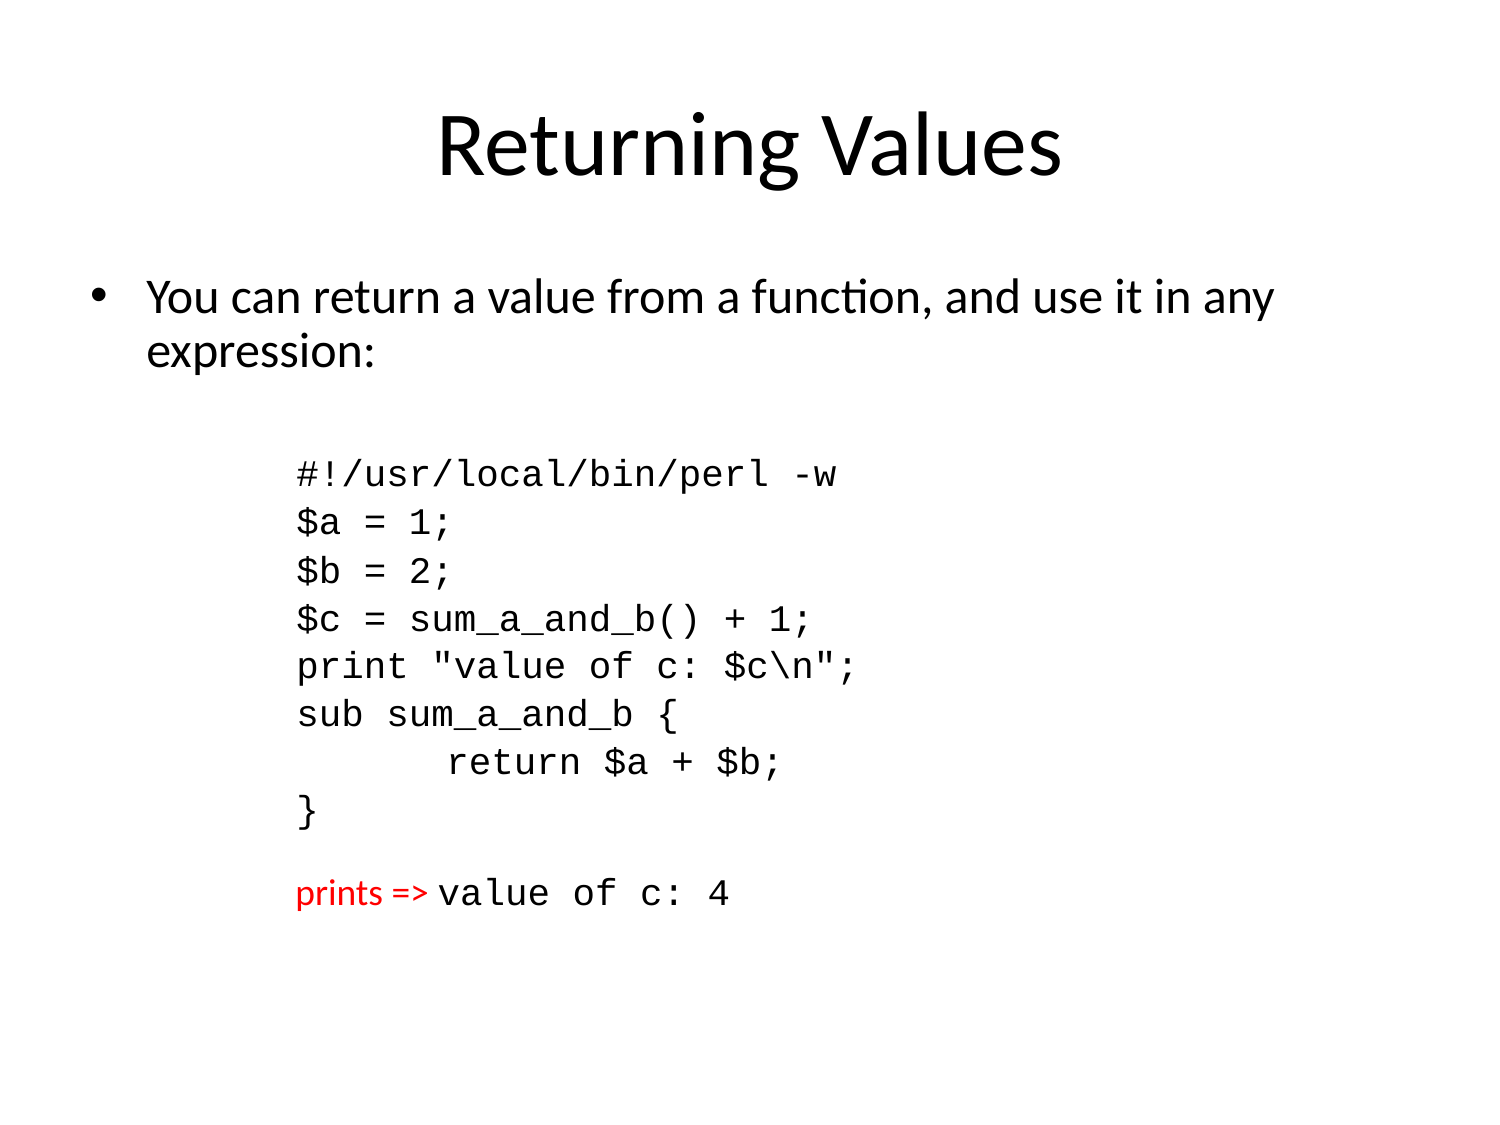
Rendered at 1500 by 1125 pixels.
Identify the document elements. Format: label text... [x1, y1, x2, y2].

title Returning Values [75, 45, 1425, 233]
list You can return a value from a function, and use it in any expression: #!/usr/local/bin/perl -w $a = 1; $b = 2; $c = sum_a_and_b() + 1; print "value of c: $c\n"; sub sum_a_and_b { return $a + $b; } [75, 262, 1425, 1005]
text_box prints => value of c: 4 [0, 866, 746, 922]
